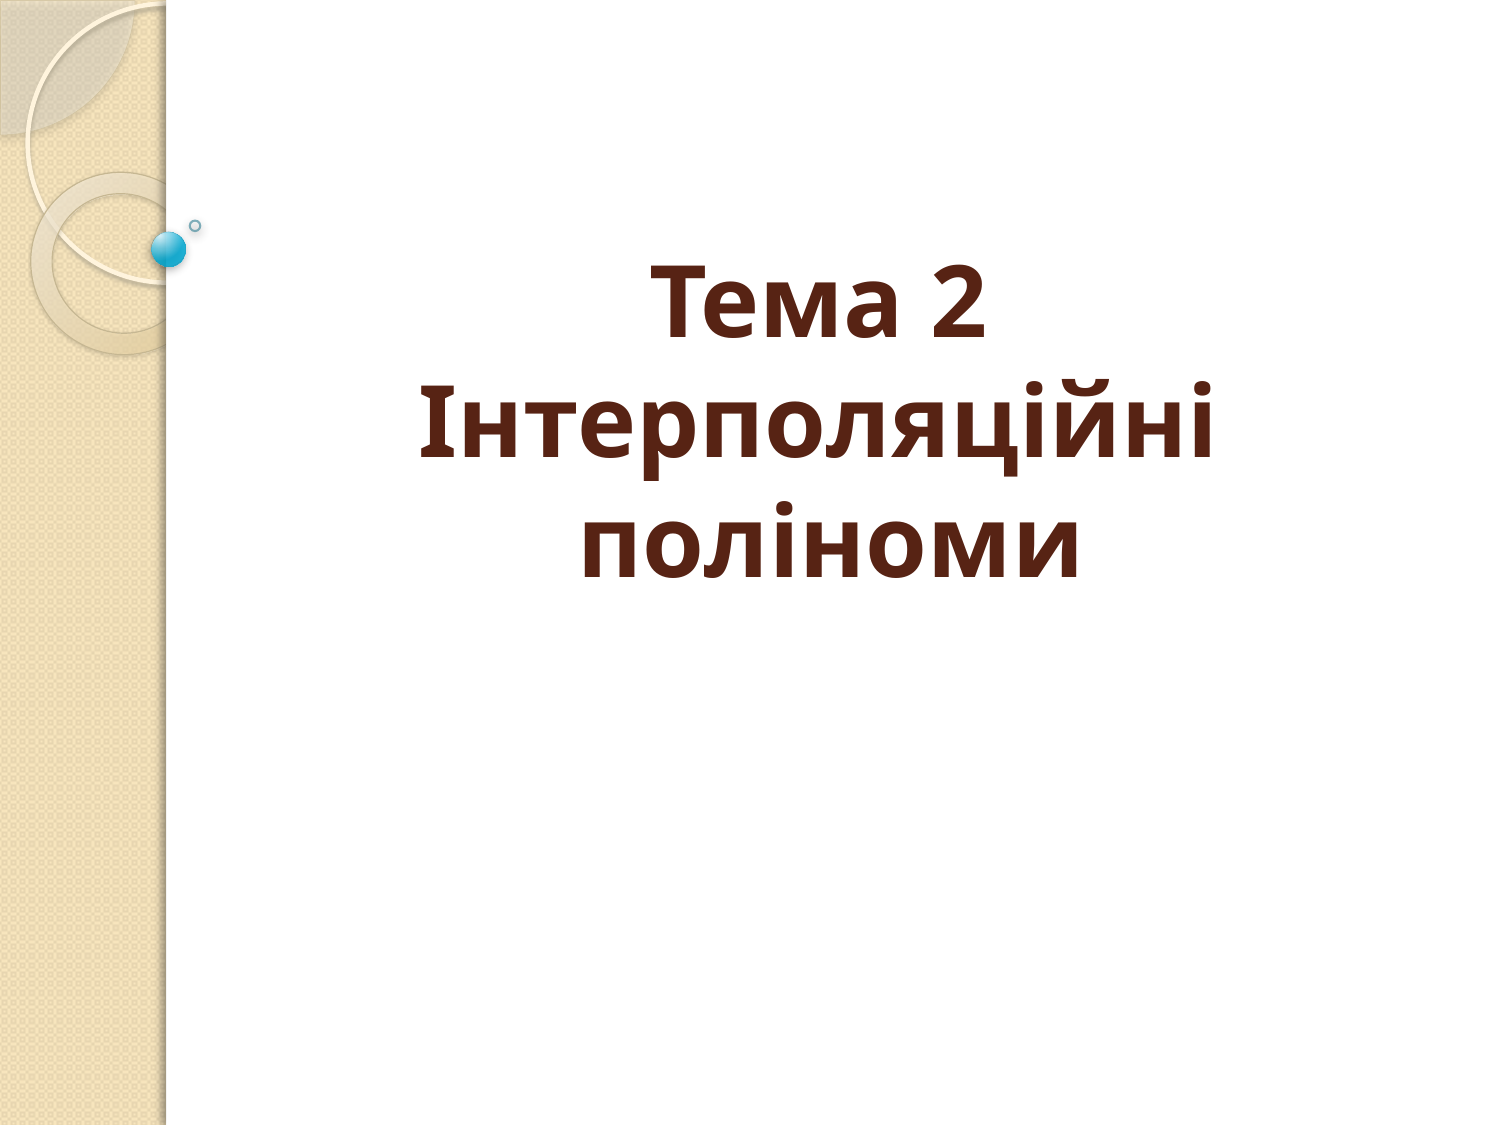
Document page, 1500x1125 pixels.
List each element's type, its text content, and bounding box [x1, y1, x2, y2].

title Тема 2 Інтерполяційні поліноми [210, 363, 1426, 605]
